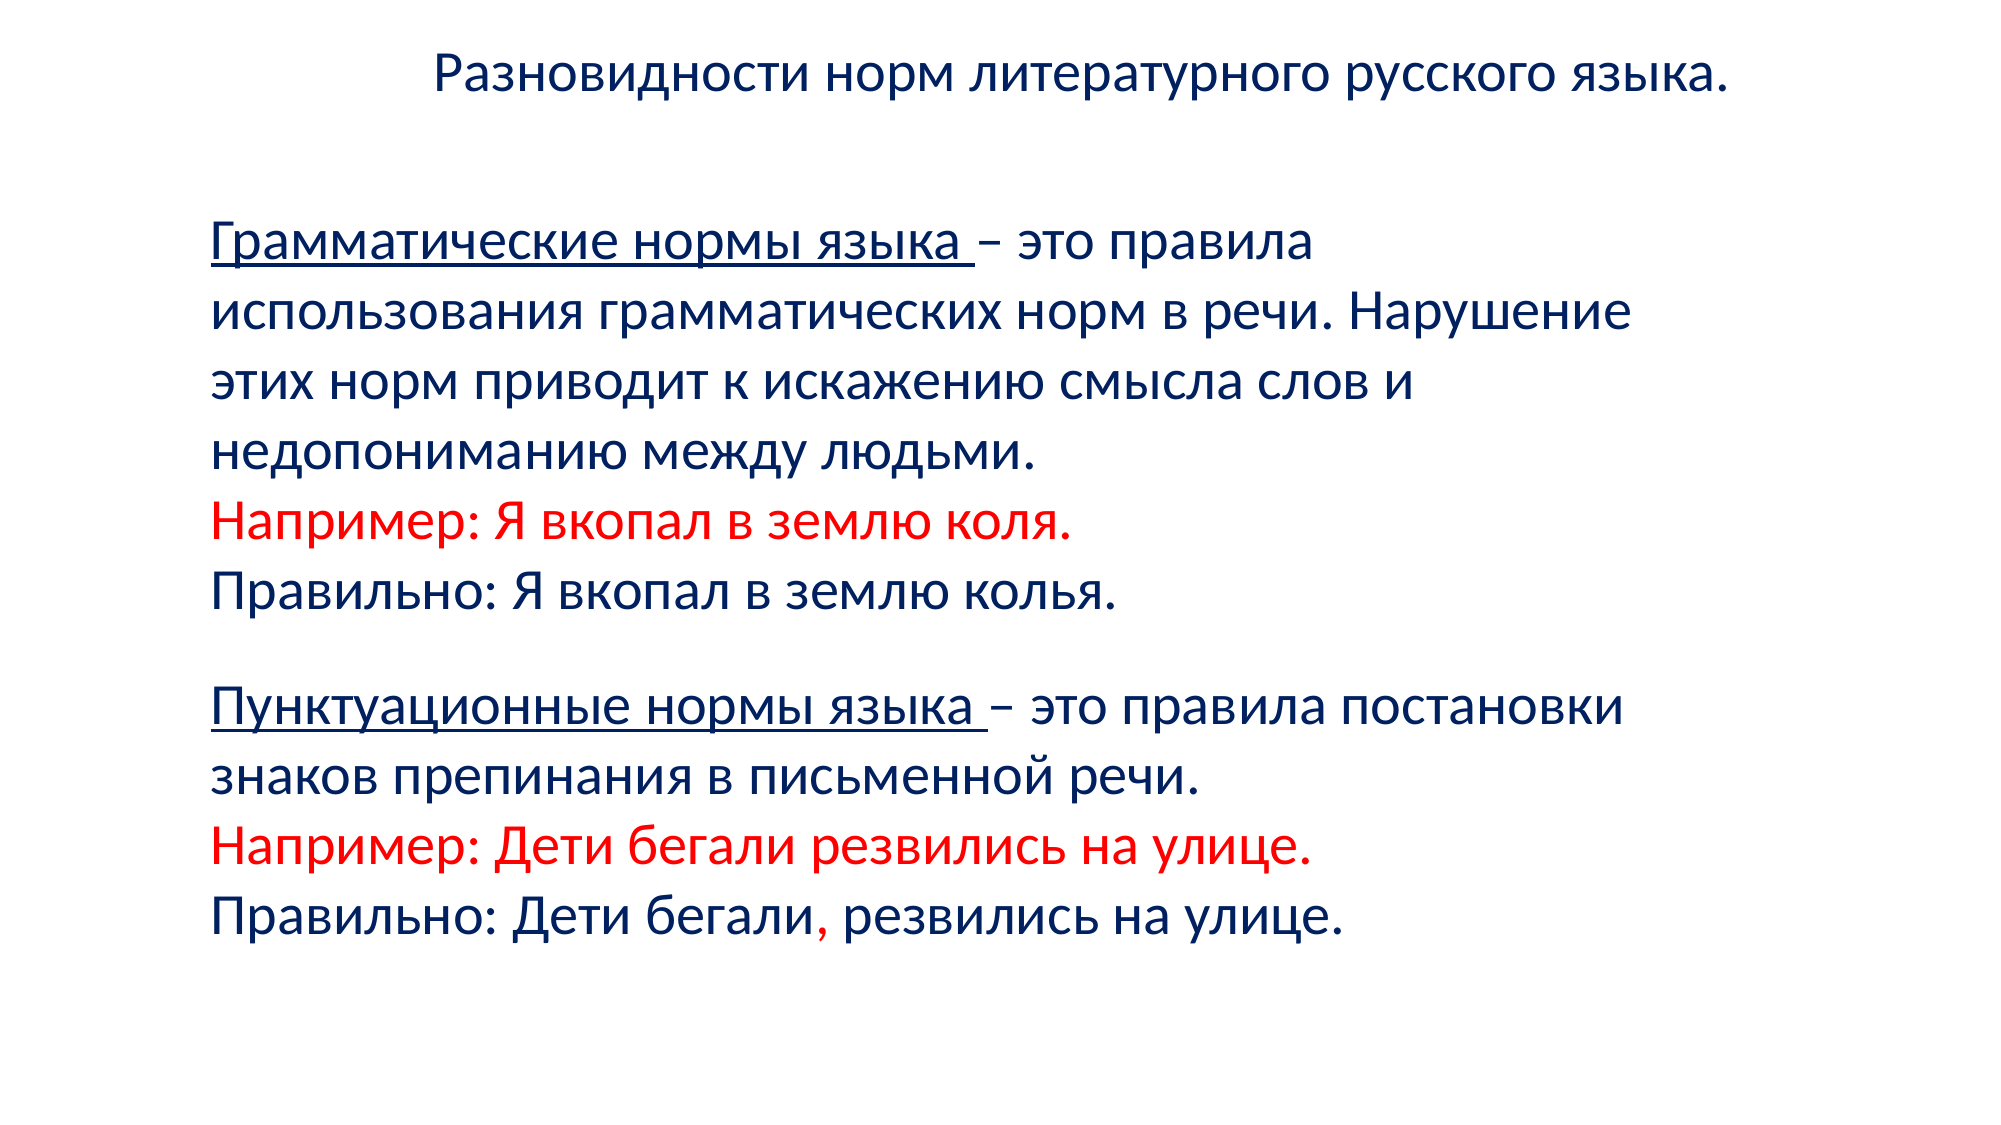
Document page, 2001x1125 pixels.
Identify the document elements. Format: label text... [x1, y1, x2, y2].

text_box Пунктуационные нормы языка – это правила постановки знаков препинания в письменной речи. Например: Дети бегали резвились на улице. Правильно: Дети бегали, резвились на улице. [195, 658, 1710, 954]
text_box Разновидности норм литературного русского языка. [336, 25, 1830, 111]
text_box Грамматические нормы языка – это правила использования грамматических норм в речи. Нарушение этих норм приводит к искажению смысла слов и недопониманию между людьми. Например: Я вкопал в землю коля. Правильно: Я вкопал в землю колья. [195, 193, 1707, 629]
